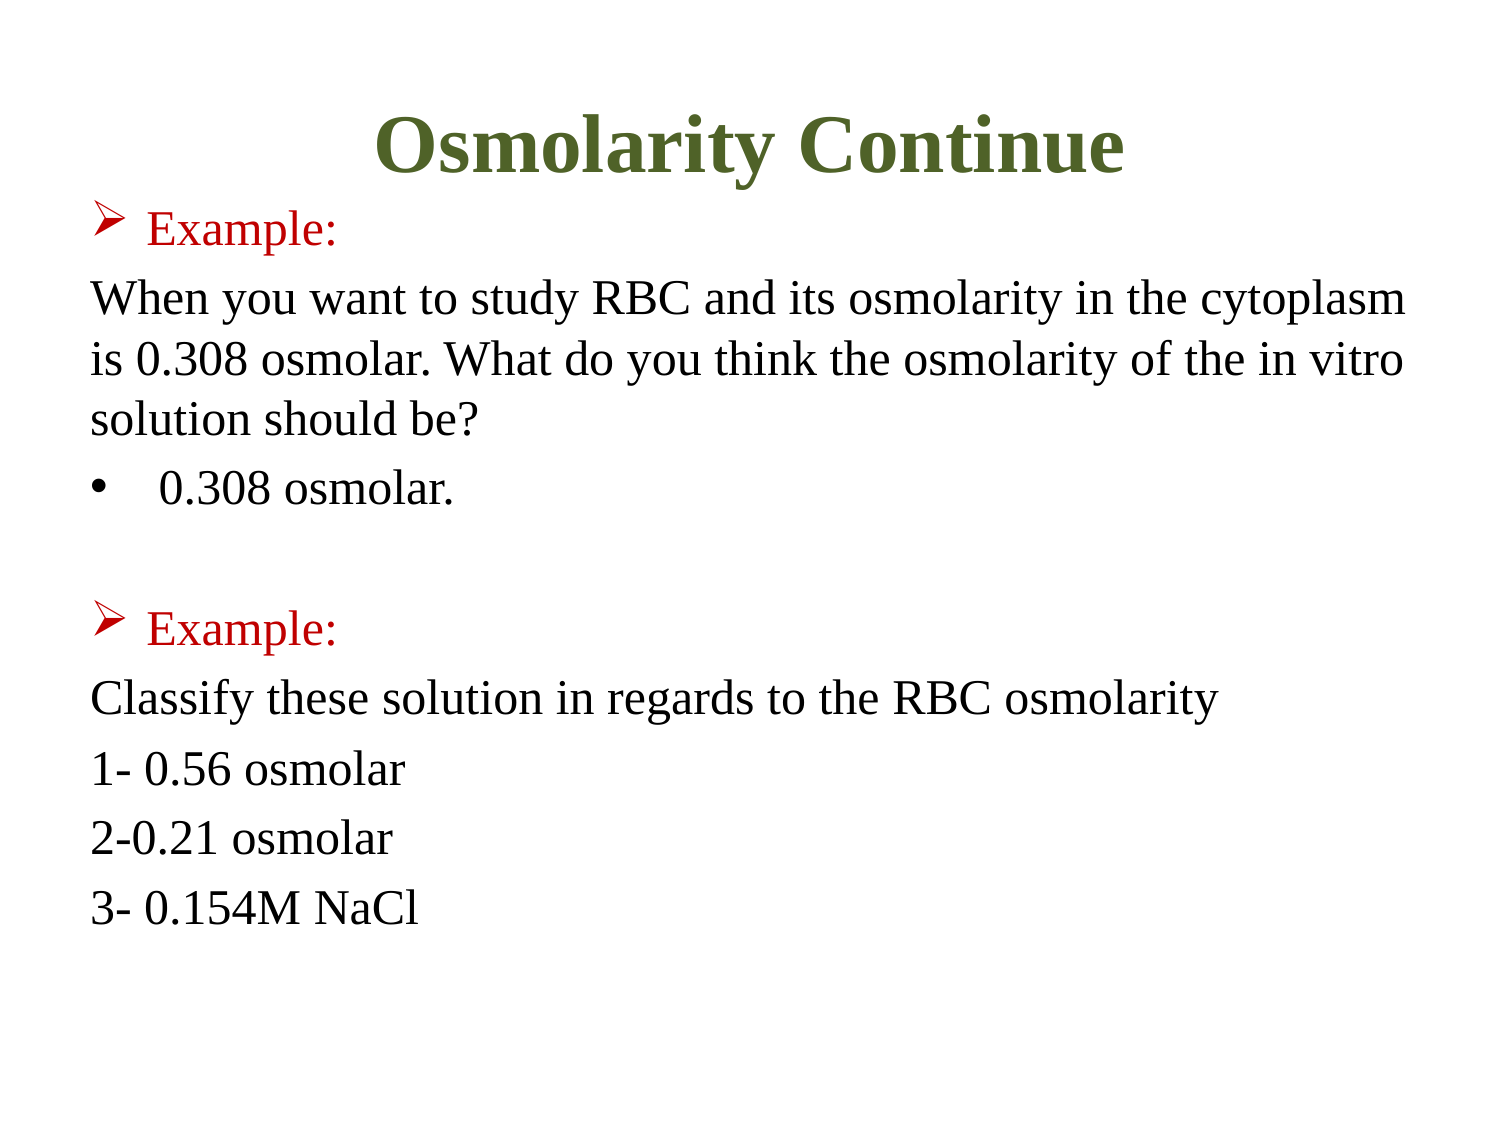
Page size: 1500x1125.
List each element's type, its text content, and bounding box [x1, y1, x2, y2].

list Example: When you want to study RBC and its osmolarity in the cytoplasm is 0.308 osmolar. What do you think the osmolarity of the in vitro solution should be? 0.308 osmolar. Example: Classify these solution in regards to the RBC osmolarity 1- 0.56 osmolar 2-0.21 osmolar 3- 0.154M NaCl [75, 187, 1425, 1013]
title Osmolarity Continue [75, 45, 1425, 187]
